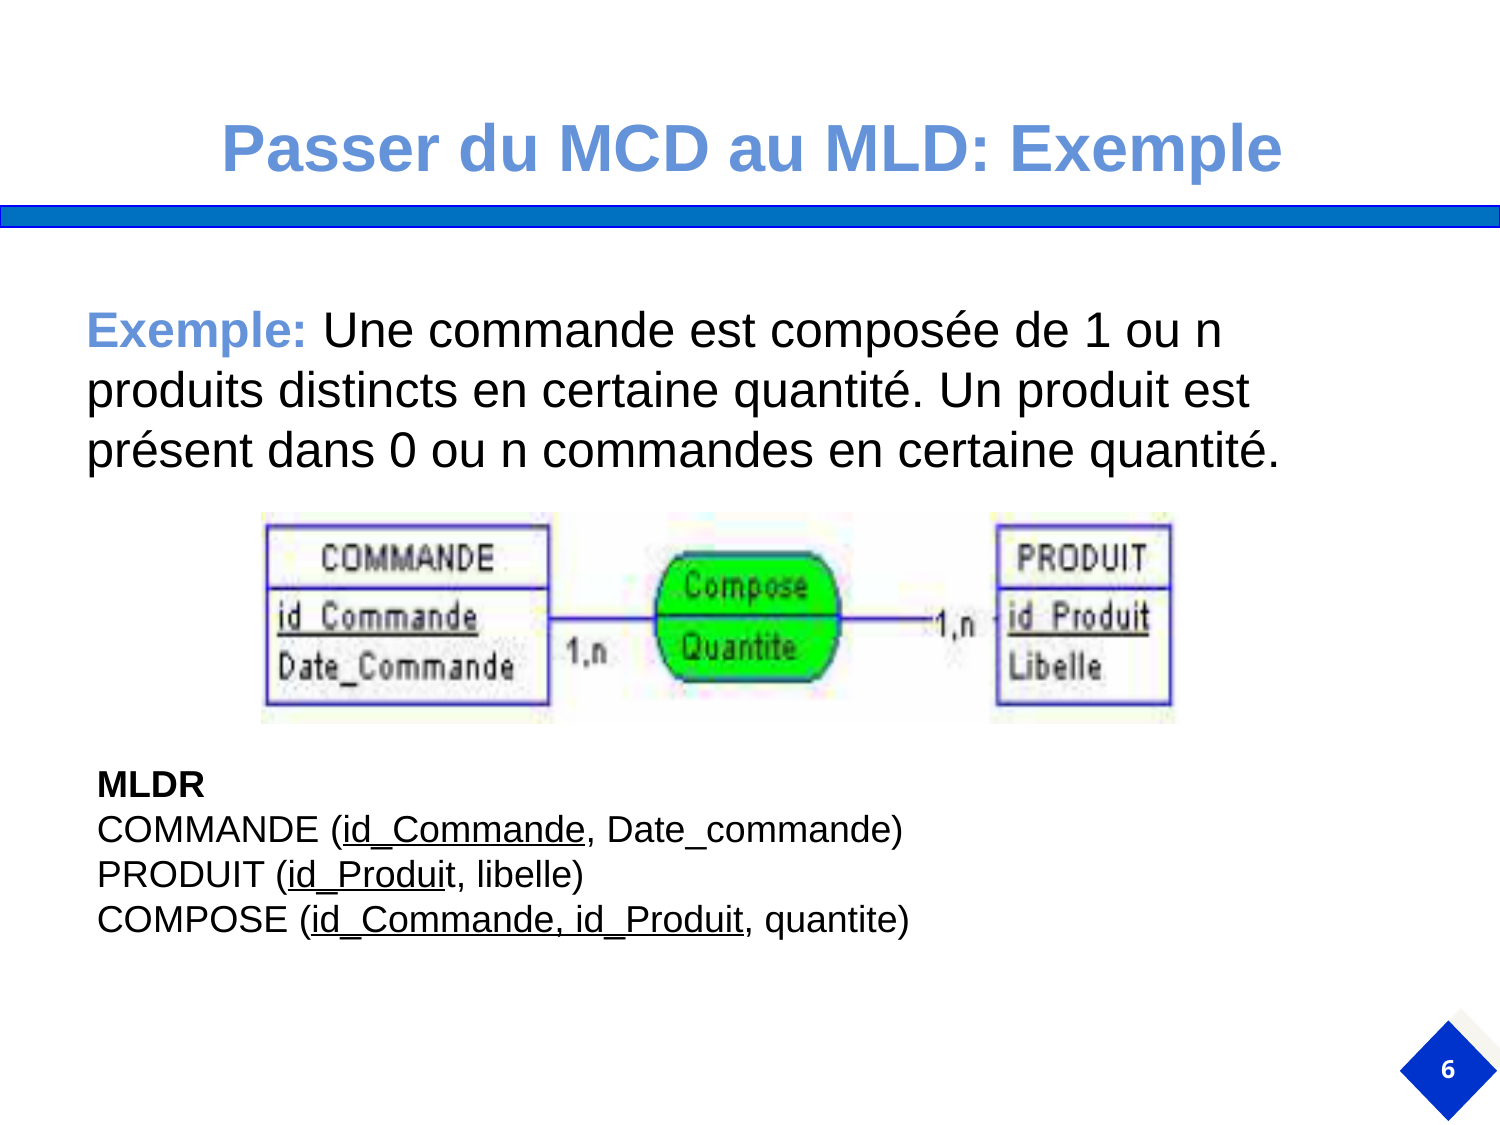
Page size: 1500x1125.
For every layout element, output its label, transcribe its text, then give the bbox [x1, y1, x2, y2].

picture [261, 512, 1181, 724]
text_box Passer du MCD au MLD: Exemple [81, 11, 1425, 192]
text_box MLDR COMMANDE (id_Commande, Date_commande) PRODUIT (id_Produit, libelle) COMPOSE (id_Commande, id_Produit, quantite) [82, 752, 1404, 947]
text_box Exemple: Une commande est composée de 1 ou n produits distincts en certaine quantité. Un produit est présent dans 0 ou n commandes en certaine quantité. [71, 289, 1404, 485]
